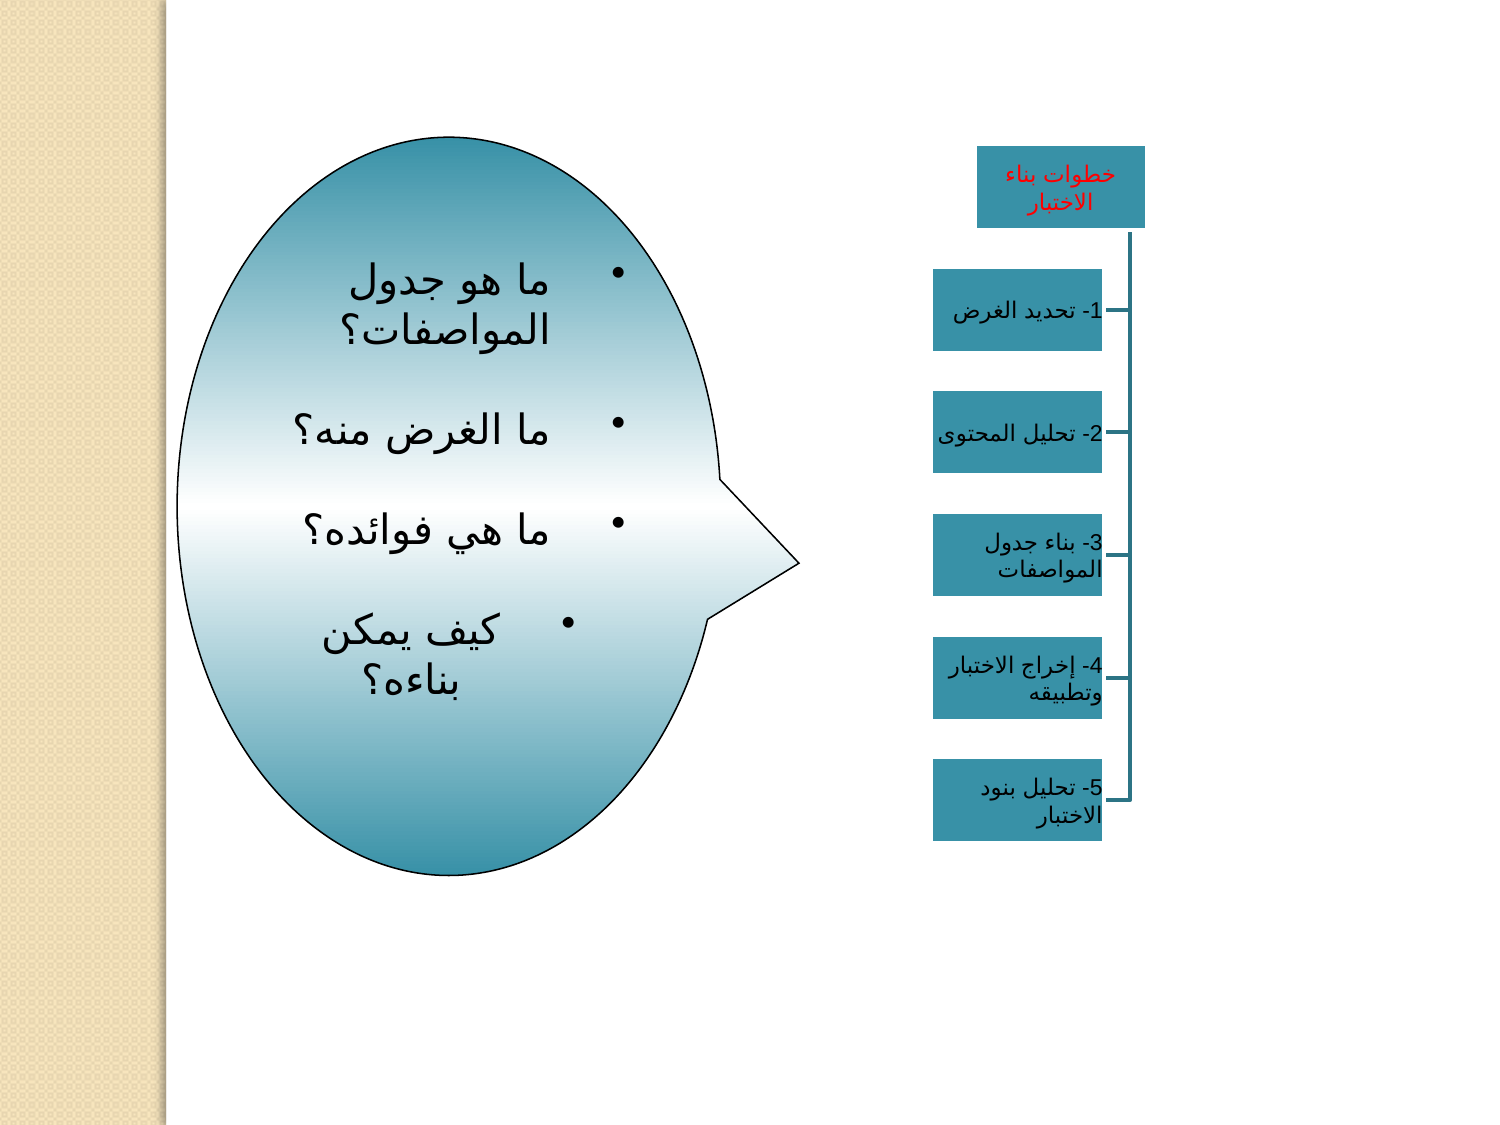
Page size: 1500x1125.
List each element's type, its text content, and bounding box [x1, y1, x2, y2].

text_box ما هو جدول المواصفات؟ ما الغرض منه؟ ما هي فوائده؟ كيف يمكن بناءه؟ [177, 137, 777, 876]
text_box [784, 143, 1294, 844]
